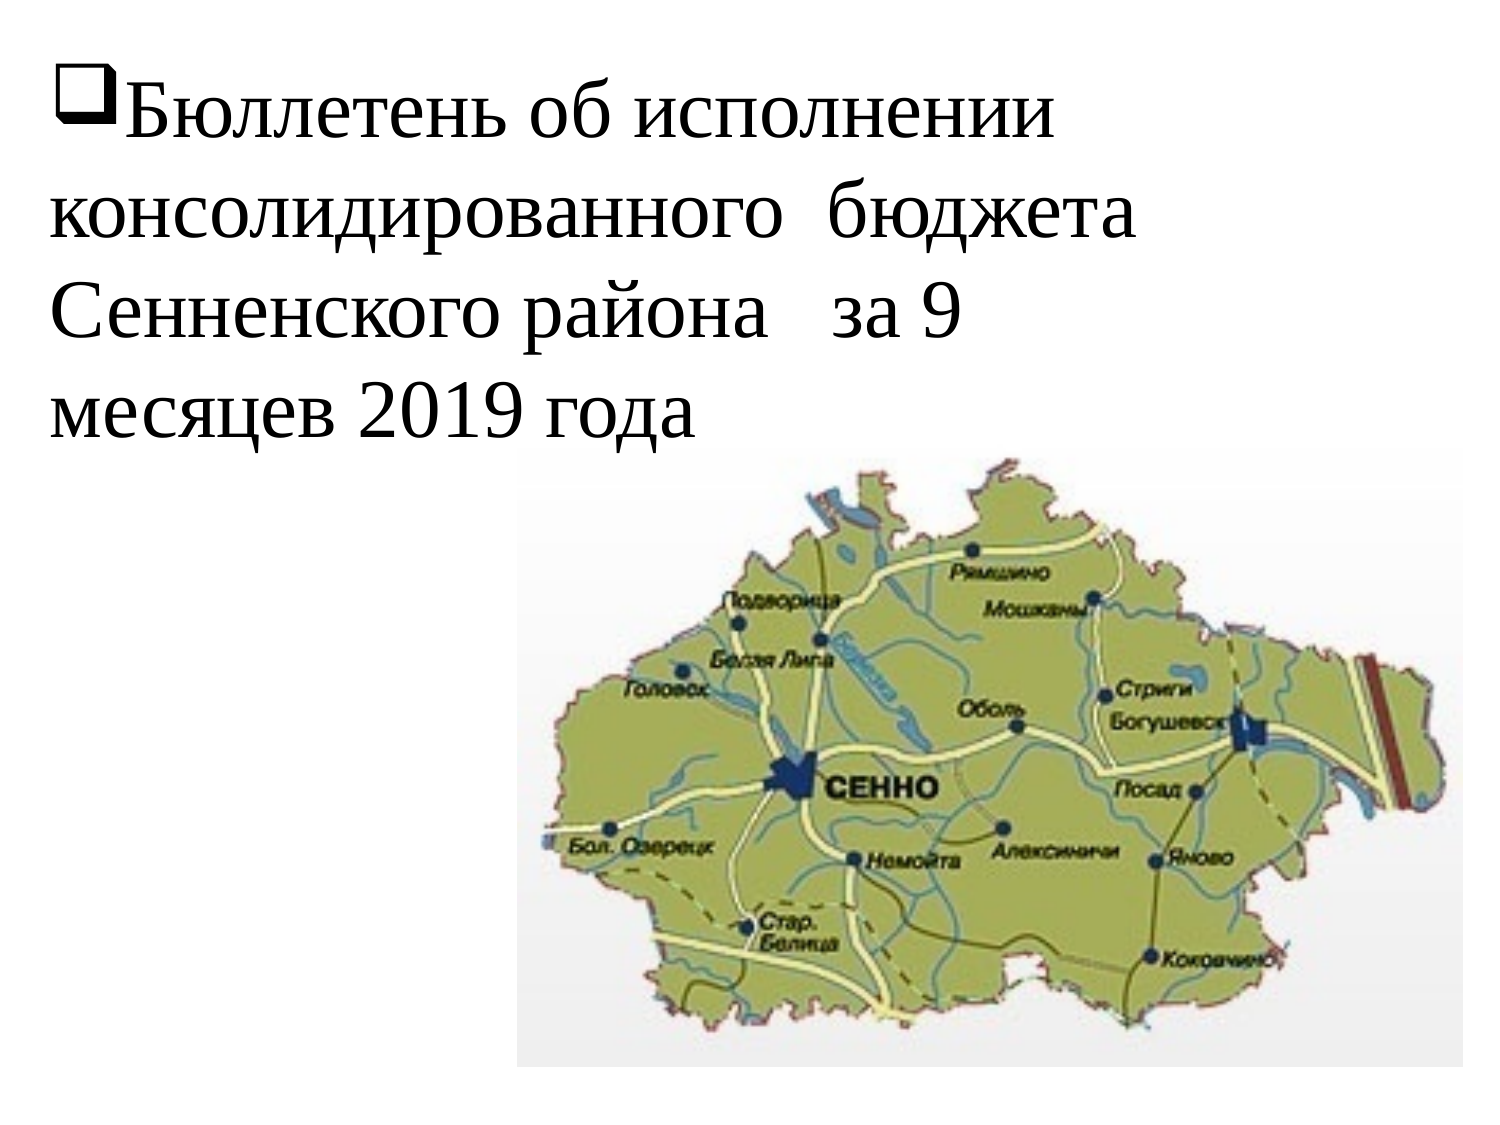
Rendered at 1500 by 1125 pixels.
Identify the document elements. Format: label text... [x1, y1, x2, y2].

text_box Бюллетень об исполнении консолидированного бюджета Сенненского района за 9 месяцев 2019 года [35, 46, 1207, 545]
picture [516, 409, 1464, 1067]
